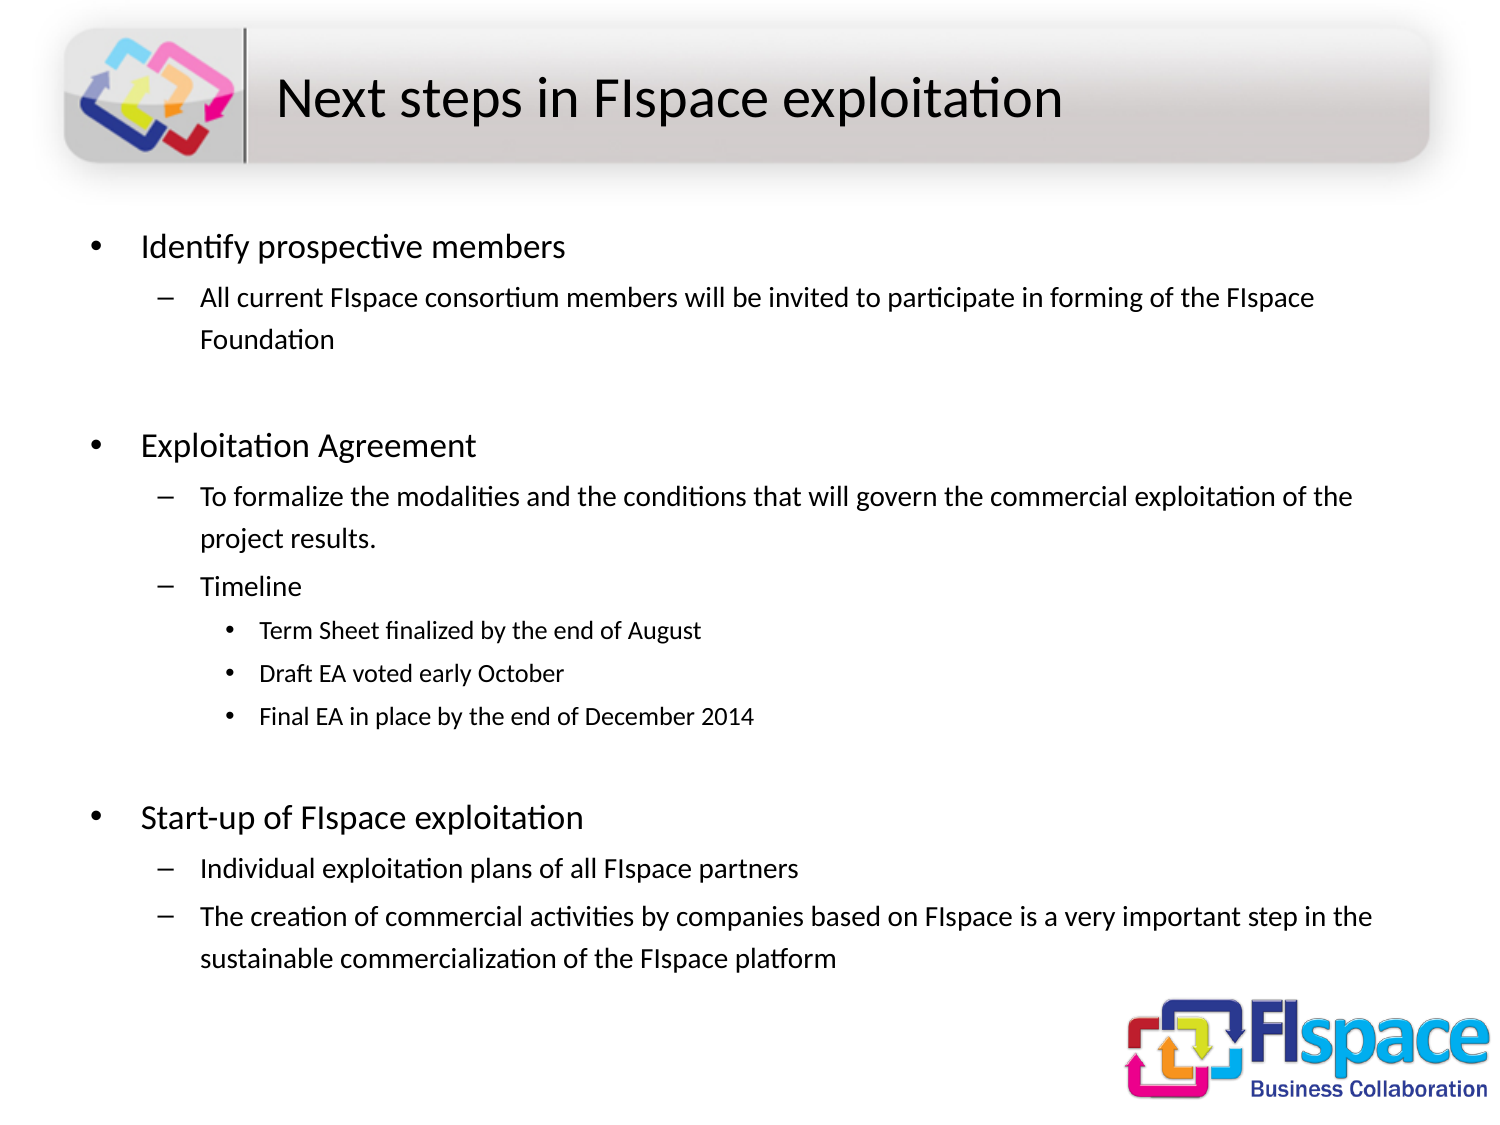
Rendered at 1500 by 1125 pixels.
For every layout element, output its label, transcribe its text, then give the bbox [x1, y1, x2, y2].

title Next steps in FIspace exploitation [261, 39, 1401, 149]
picture [1118, 993, 1496, 1101]
list Identify prospective members All current FIspace consortium members will be invited to participate in forming of the FIspace Foundation Exploitation Agreement To formalize the modalities and the conditions that will govern the commercial exploitation of the project results. Timeline Term Sheet finalized by the end of August Draft EA voted early October Final EA in place by the end of December 2014 Start-up of FIspace exploitation Individual exploitation plans of all FIspace partners The creation of commercial activities by companies based on FIspace is a very important step in the sustainable commercialization of the FIspace platform [75, 208, 1425, 988]
picture [0, 0, 1500, 253]
